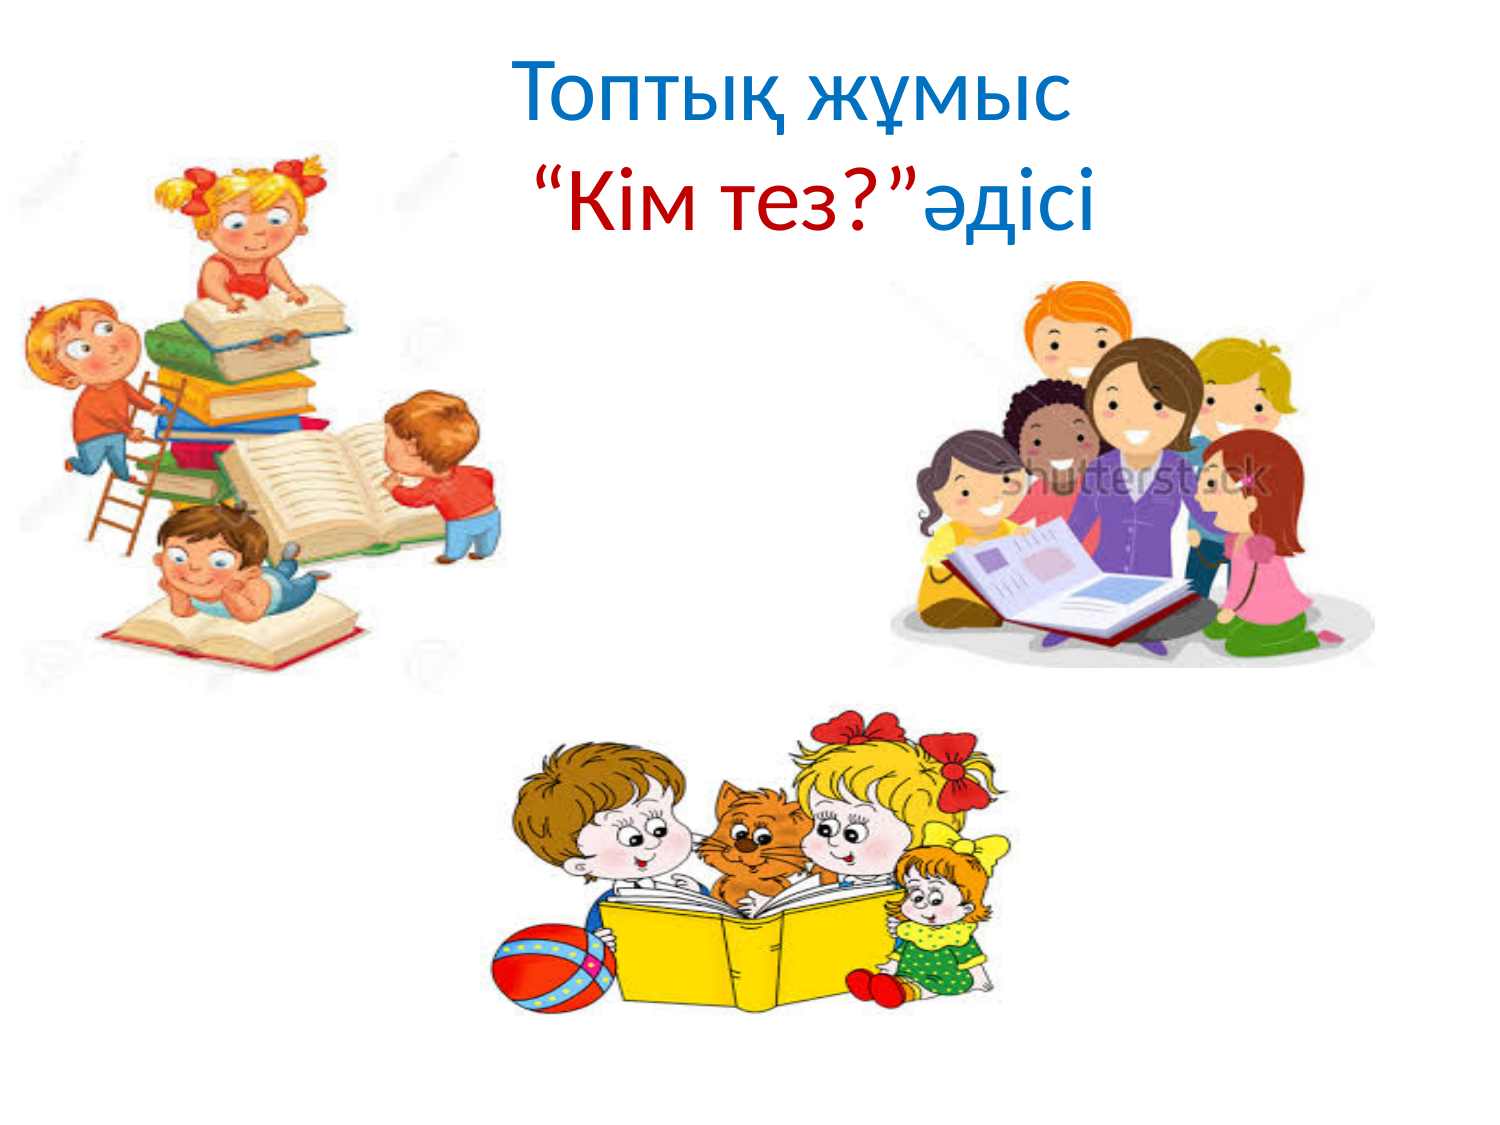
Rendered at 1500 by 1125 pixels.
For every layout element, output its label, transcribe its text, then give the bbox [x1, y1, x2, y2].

title Топтық жұмыс “Кім тез?”әдісі [316, 45, 1289, 233]
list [0, 140, 528, 704]
picture [890, 280, 1376, 669]
picture [480, 702, 1020, 1023]
